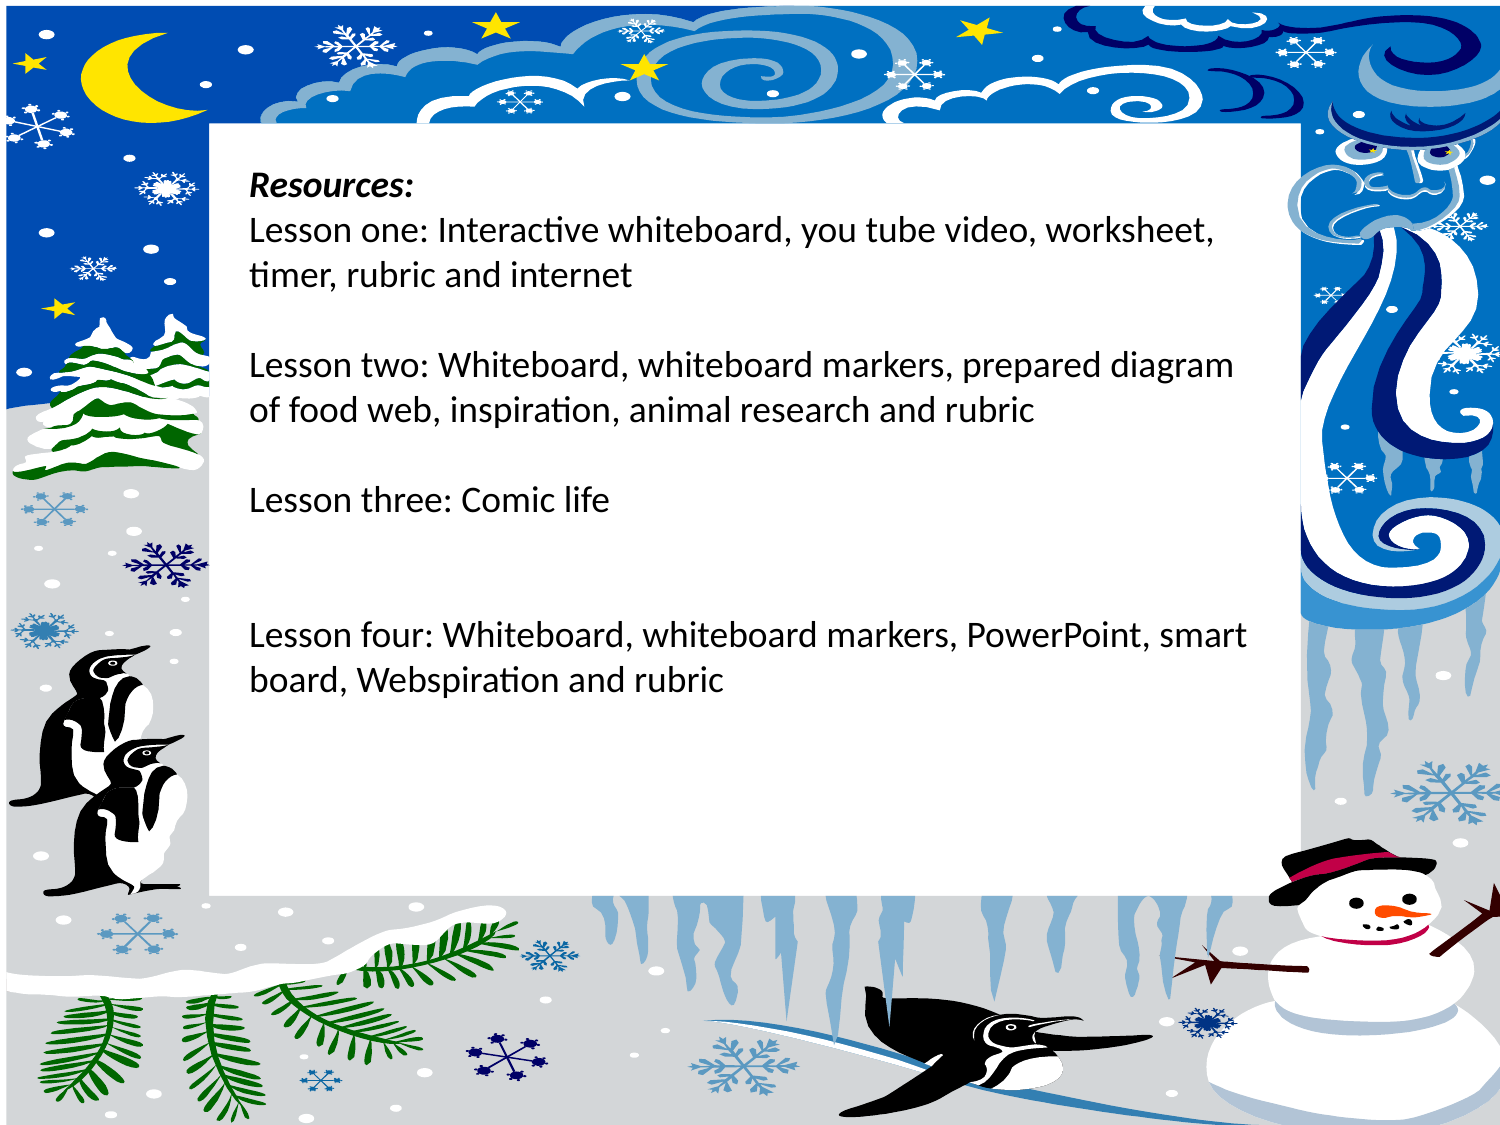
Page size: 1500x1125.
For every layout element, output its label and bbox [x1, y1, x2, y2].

list [0, 0, 1500, 1125]
